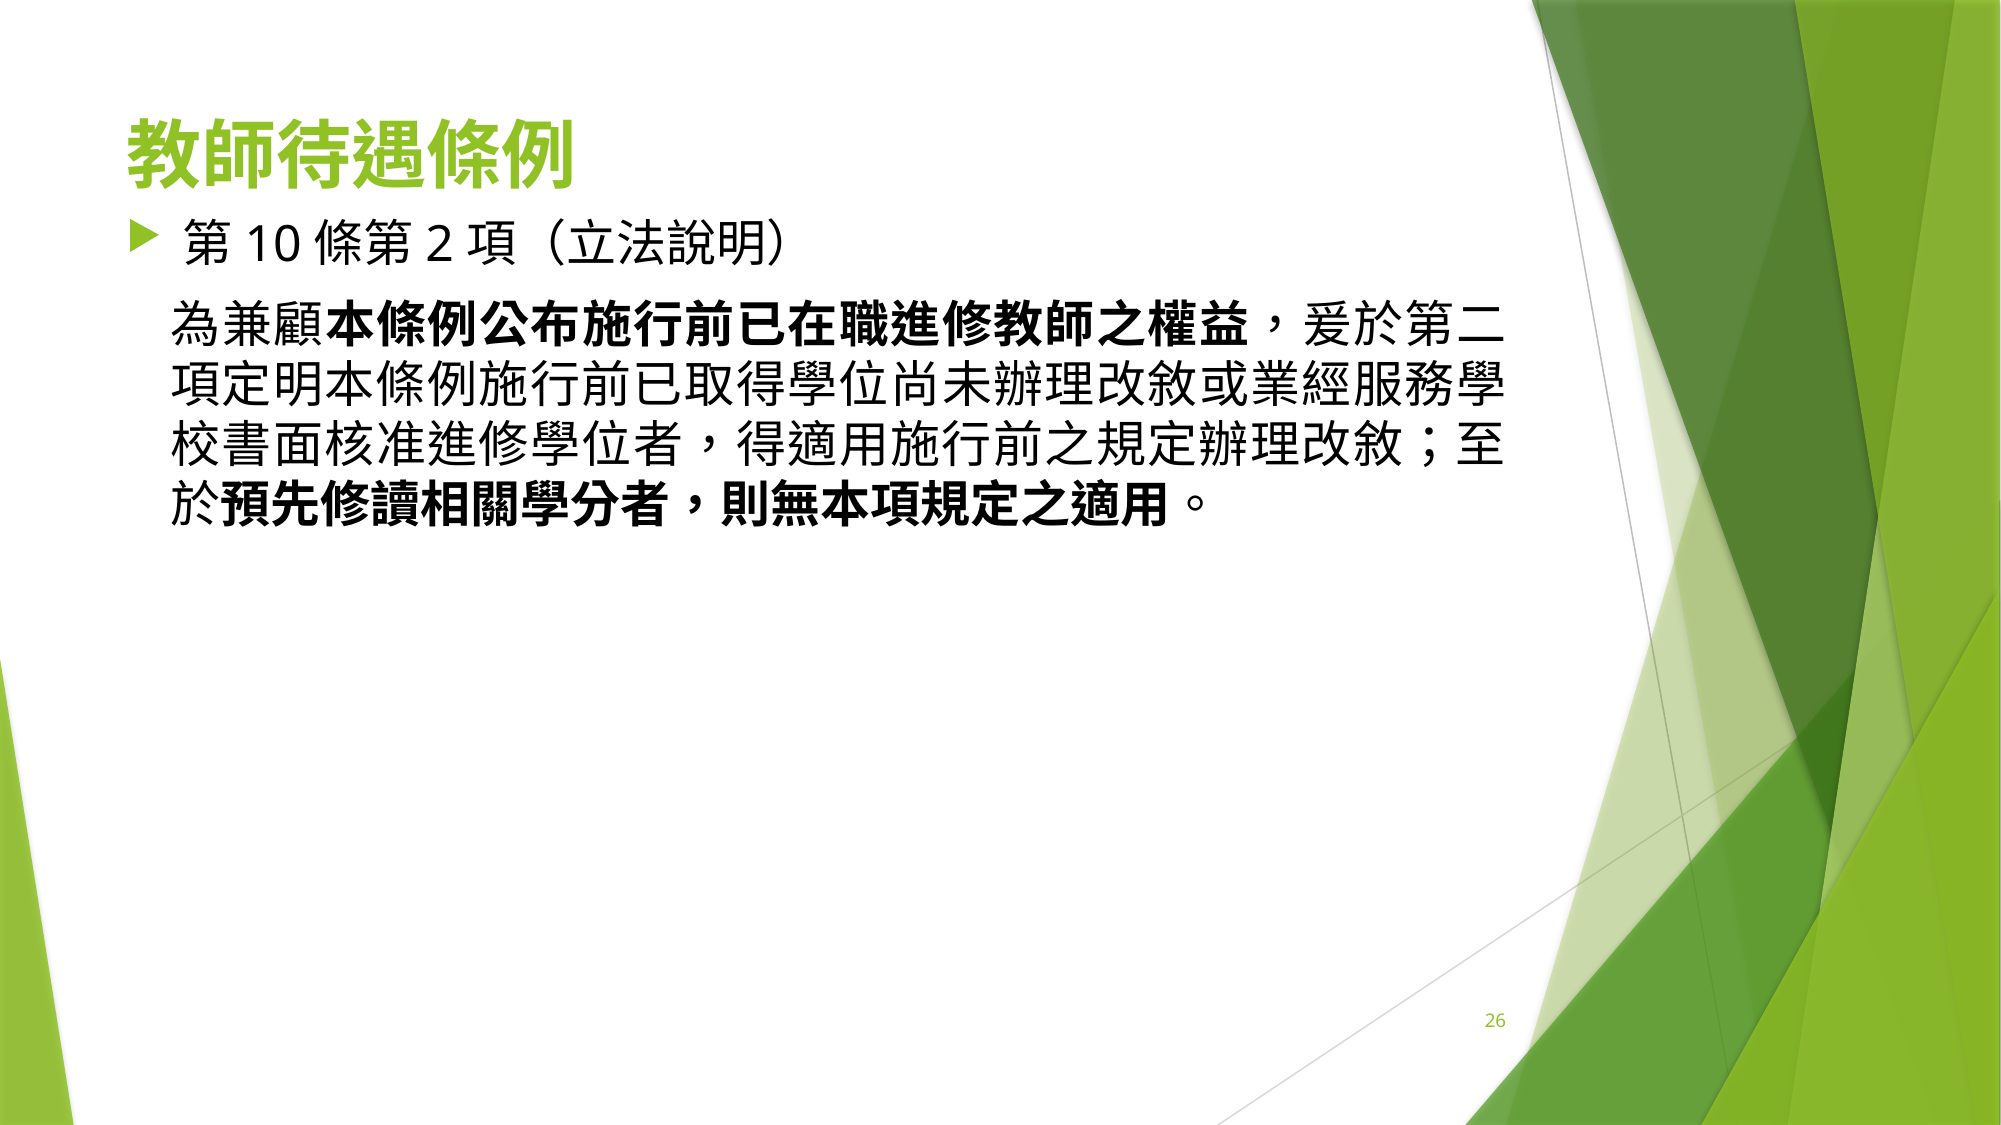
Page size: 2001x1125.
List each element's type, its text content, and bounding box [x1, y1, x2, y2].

slide_number 26 [1409, 991, 1522, 1051]
list 第10條第2項（立法說明） 為兼顧本條例公布施行前已在職進修教師之權益，爰於第二項定明本條例施行前已取得學位尚未辦理改敘或業經服務學校書面核准進修學位者，得適用施行前之規定辦理改敘；至於預先修讀相關學分者，則無本項規定之適用。 [111, 203, 1522, 975]
title 教師待遇條例 [111, 99, 1522, 203]
